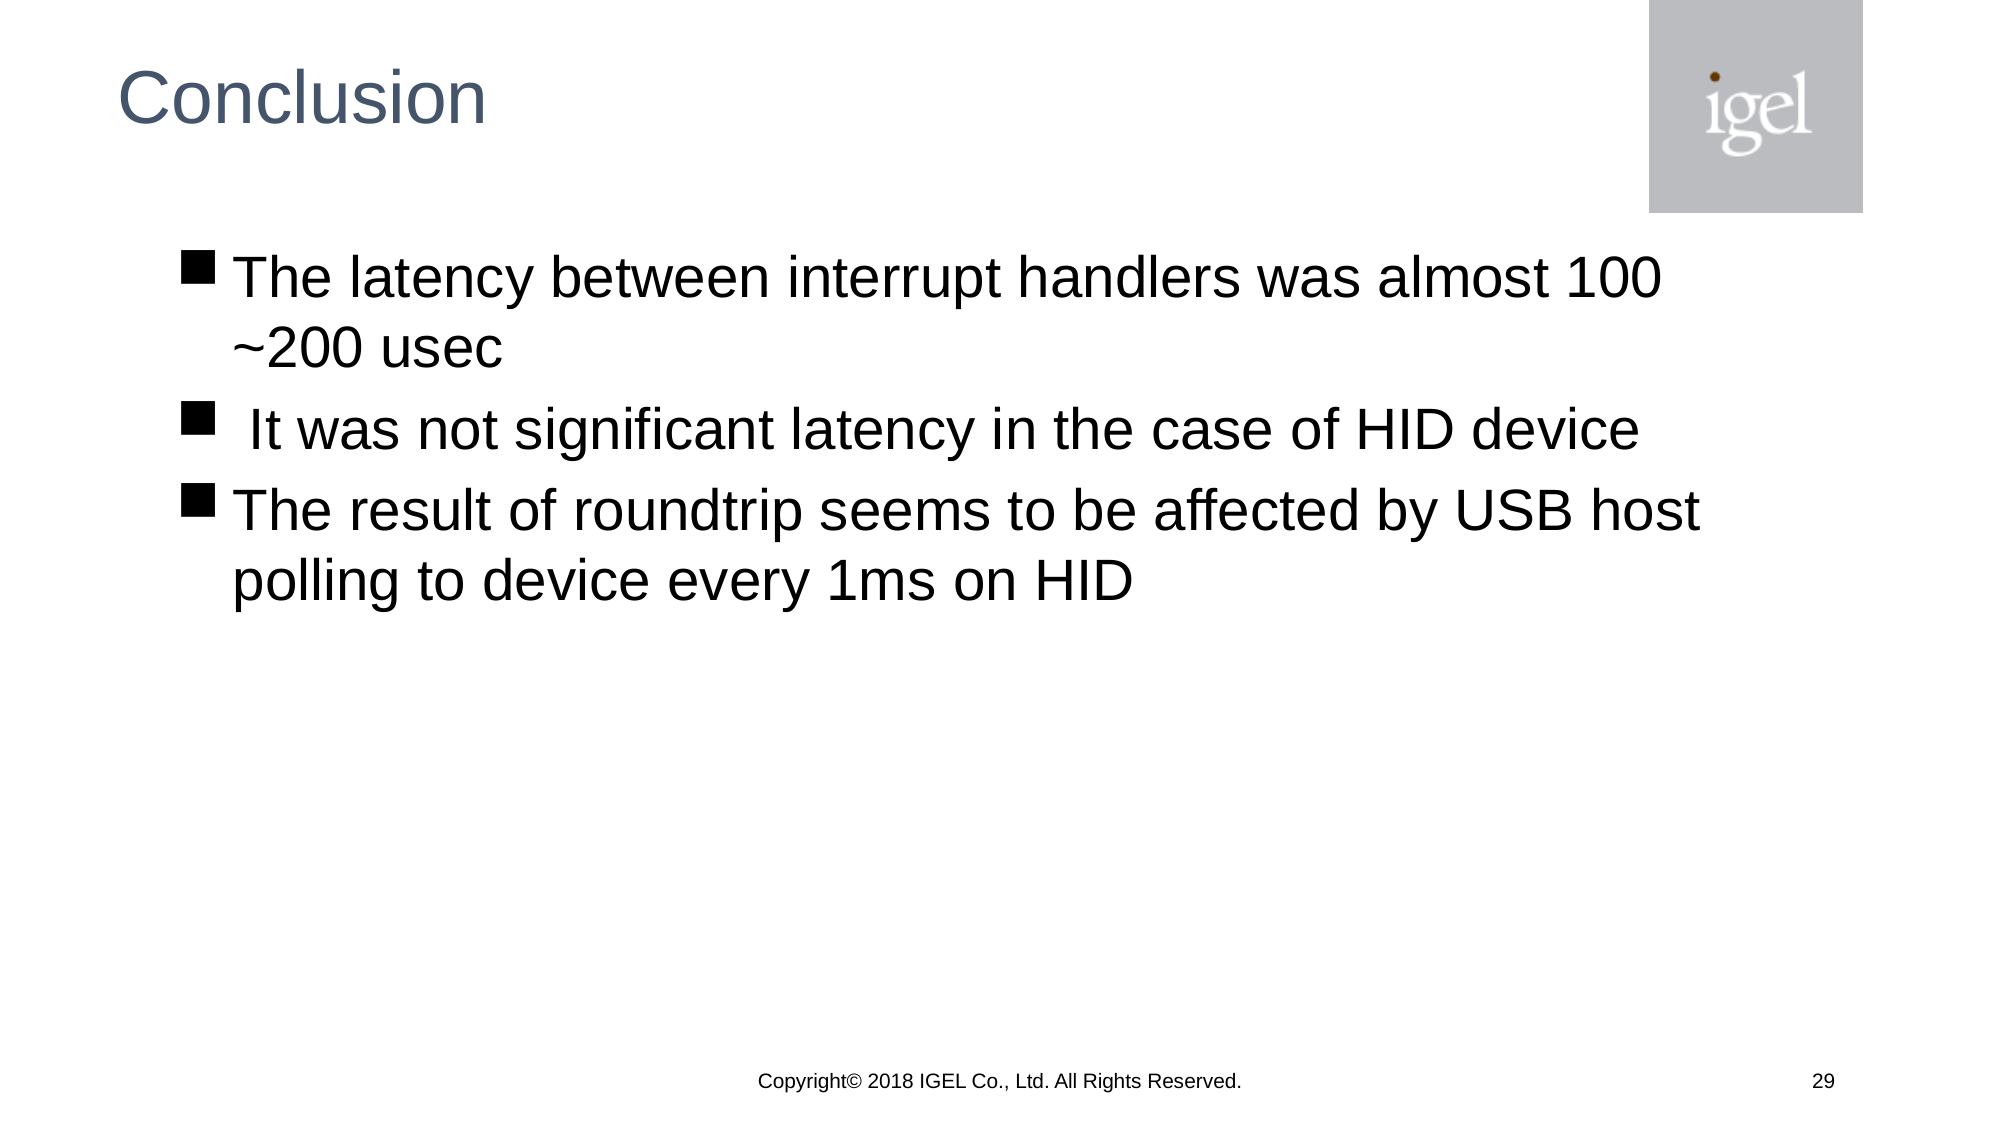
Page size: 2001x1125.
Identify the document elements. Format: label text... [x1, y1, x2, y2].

title Conclusion [102, 0, 1583, 188]
list The latency between interrupt handlers was almost 100 ~200 usec It was not significant latency in the case of HID device The result of roundtrip seems to be affected by USB host polling to device every 1ms on HID [161, 231, 1804, 1036]
slide_number 28 [1433, 1058, 1851, 1101]
footer Copyright© 2018 IGEL Co., Ltd. All Rights Reserved. [574, 1058, 1426, 1101]
picture [1649, 0, 1863, 213]
